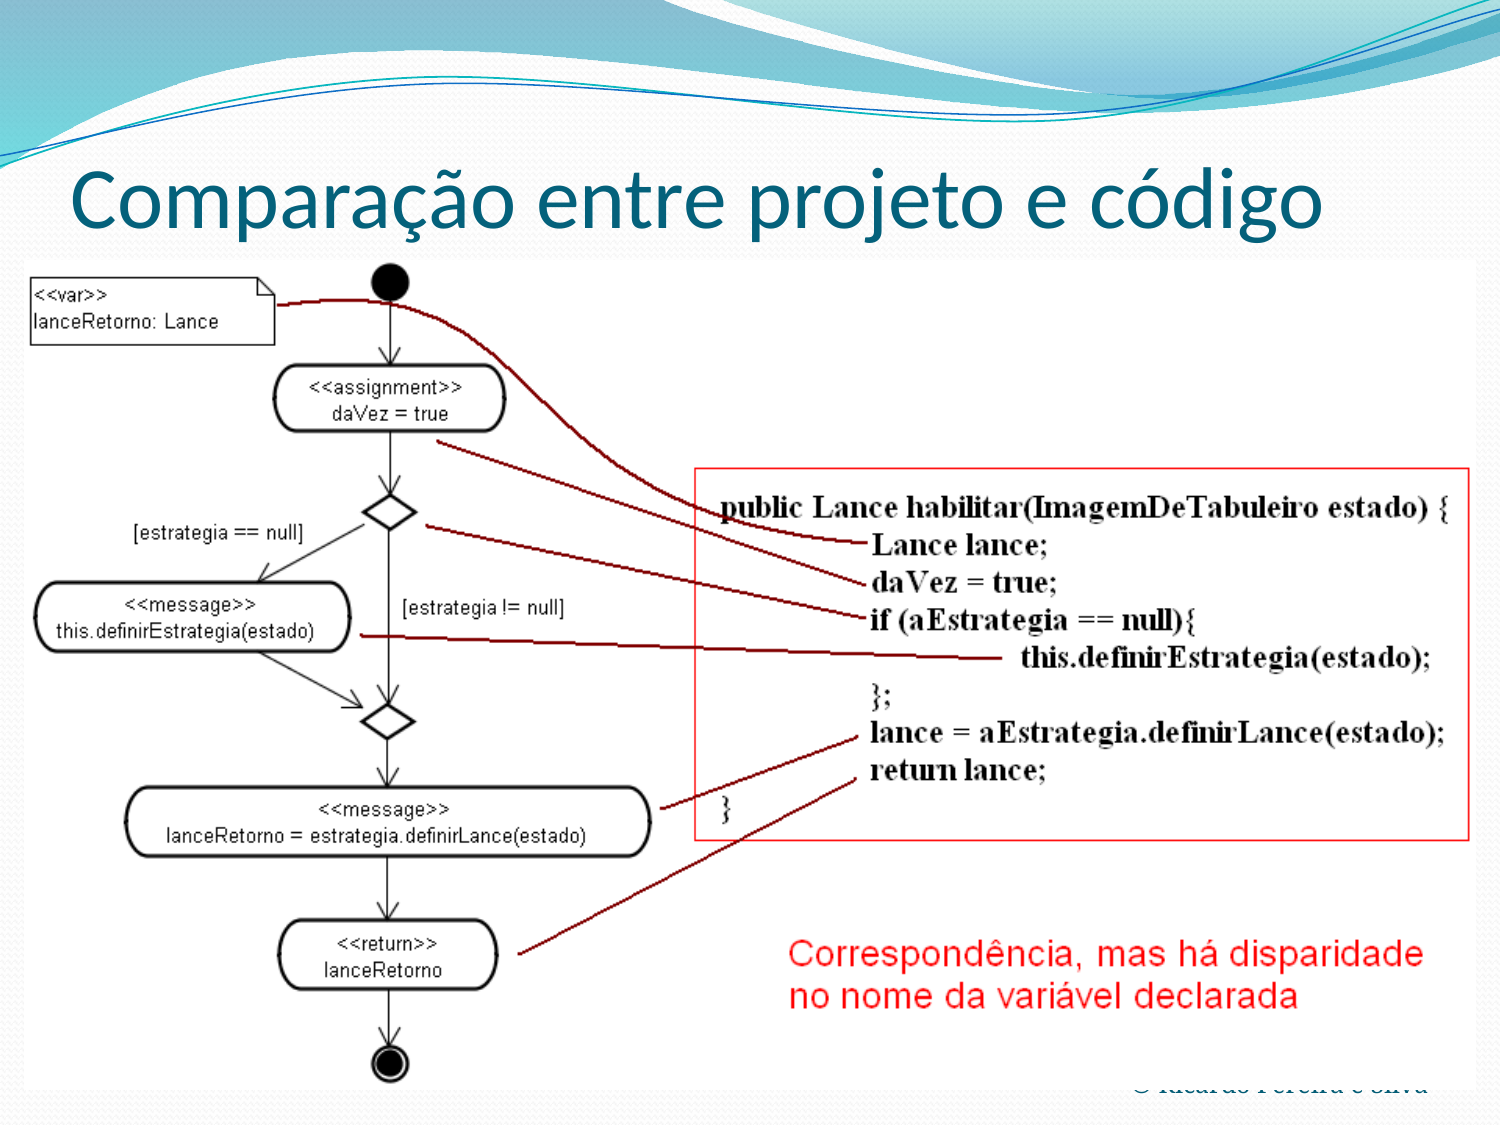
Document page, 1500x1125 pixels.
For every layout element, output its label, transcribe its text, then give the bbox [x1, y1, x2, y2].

picture [23, 259, 1476, 1091]
title Comparação entre projeto e código [70, 58, 1421, 247]
